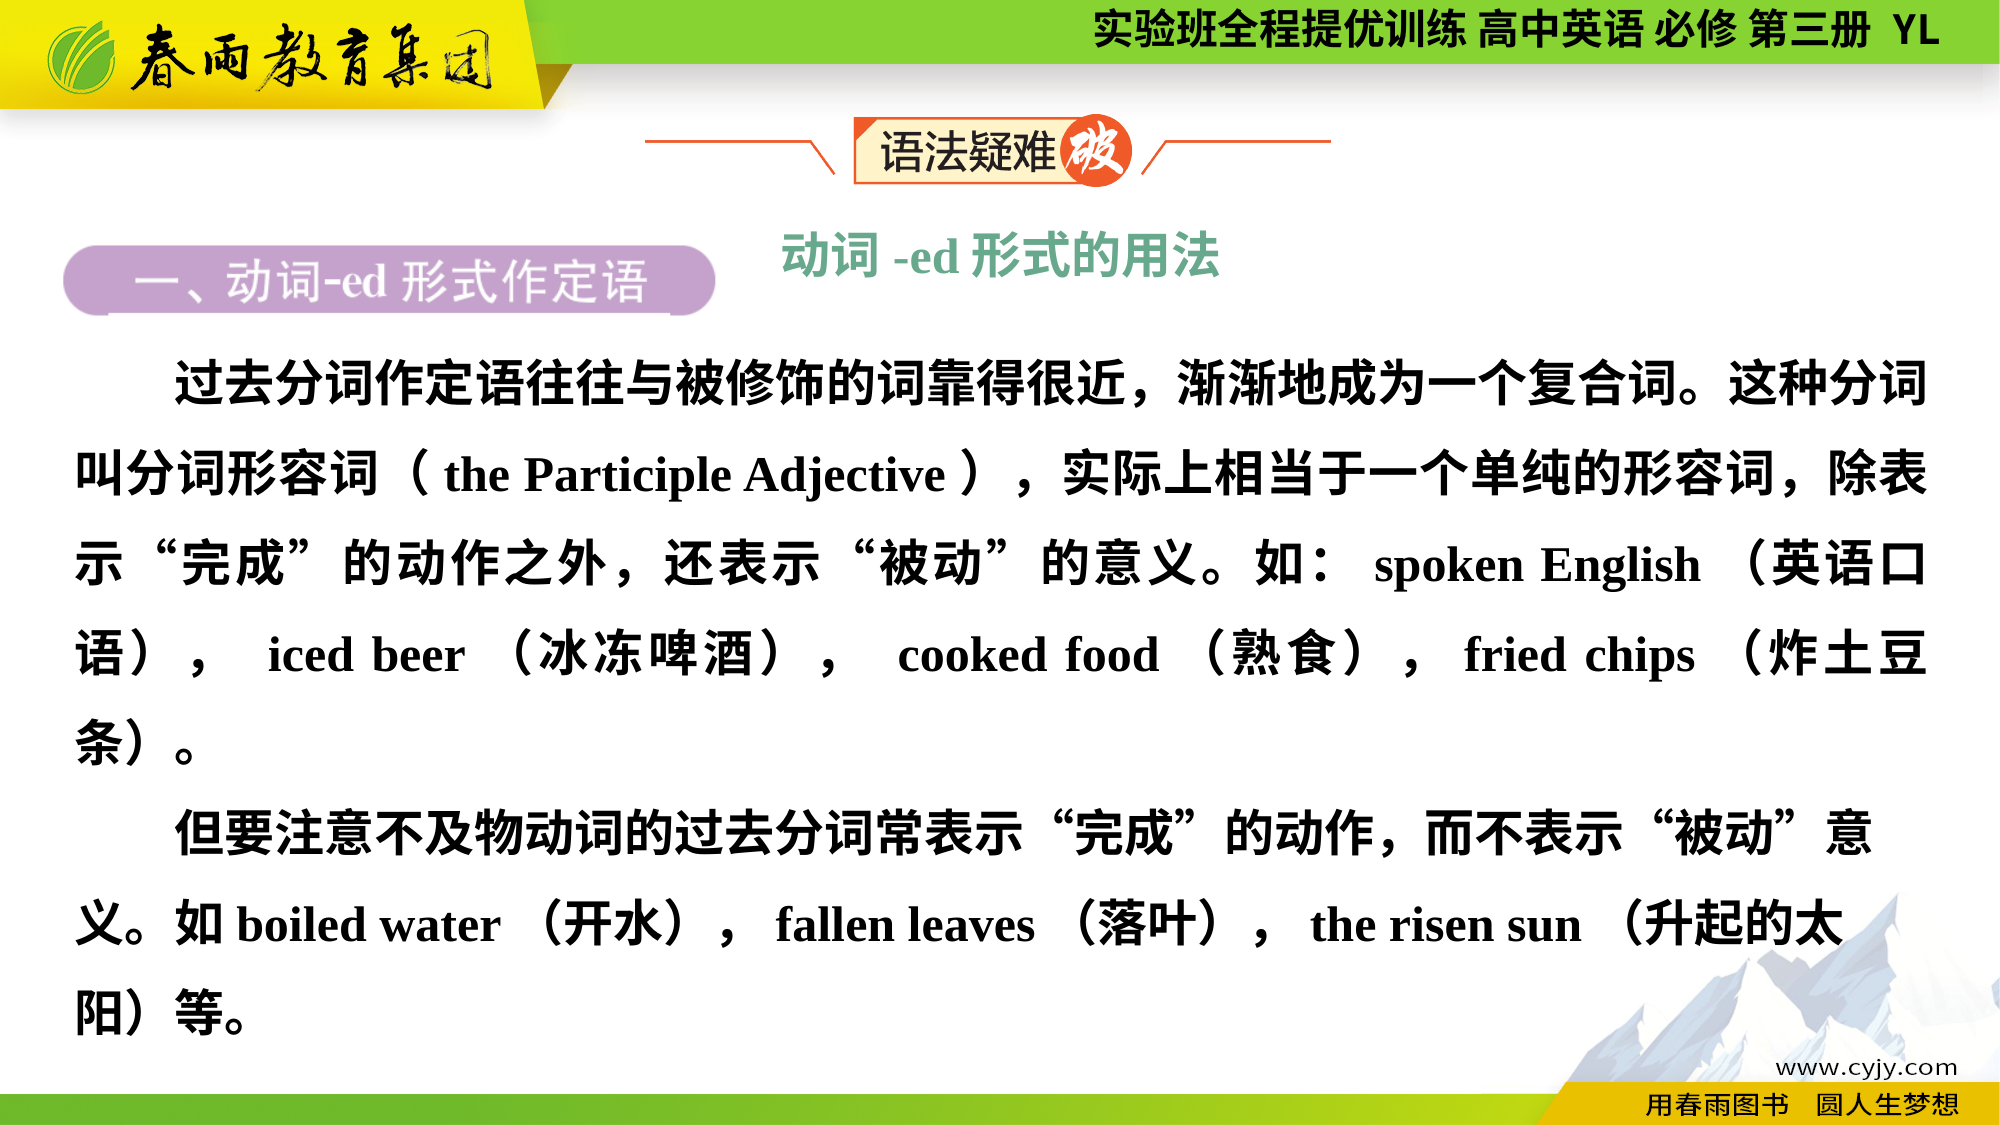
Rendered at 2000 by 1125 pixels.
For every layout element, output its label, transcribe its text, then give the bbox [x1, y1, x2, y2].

picture [0, 0, 2000, 1125]
list 动词-ed形式的用法 过去分词作定语往往与被修饰的词靠得很近，渐渐地成为一个复合词。这种分词叫分词形容词（the Participle Adjective），实际上相当于一个单纯的形容词，除表示“完成”的动作之外，还表示“被动”的意义。如：spoken English（英语口语）， iced beer（冰冻啤酒）， cooked food（熟食），fried chips（炸土豆条）。 但要注意不及物动词的过去分词常表示“完成”的动作，而不表示“被动”意义。如boiled water（开水），fallen leaves（落叶），the risen sun（升起的太 阳）等。 [59, 186, 1944, 967]
